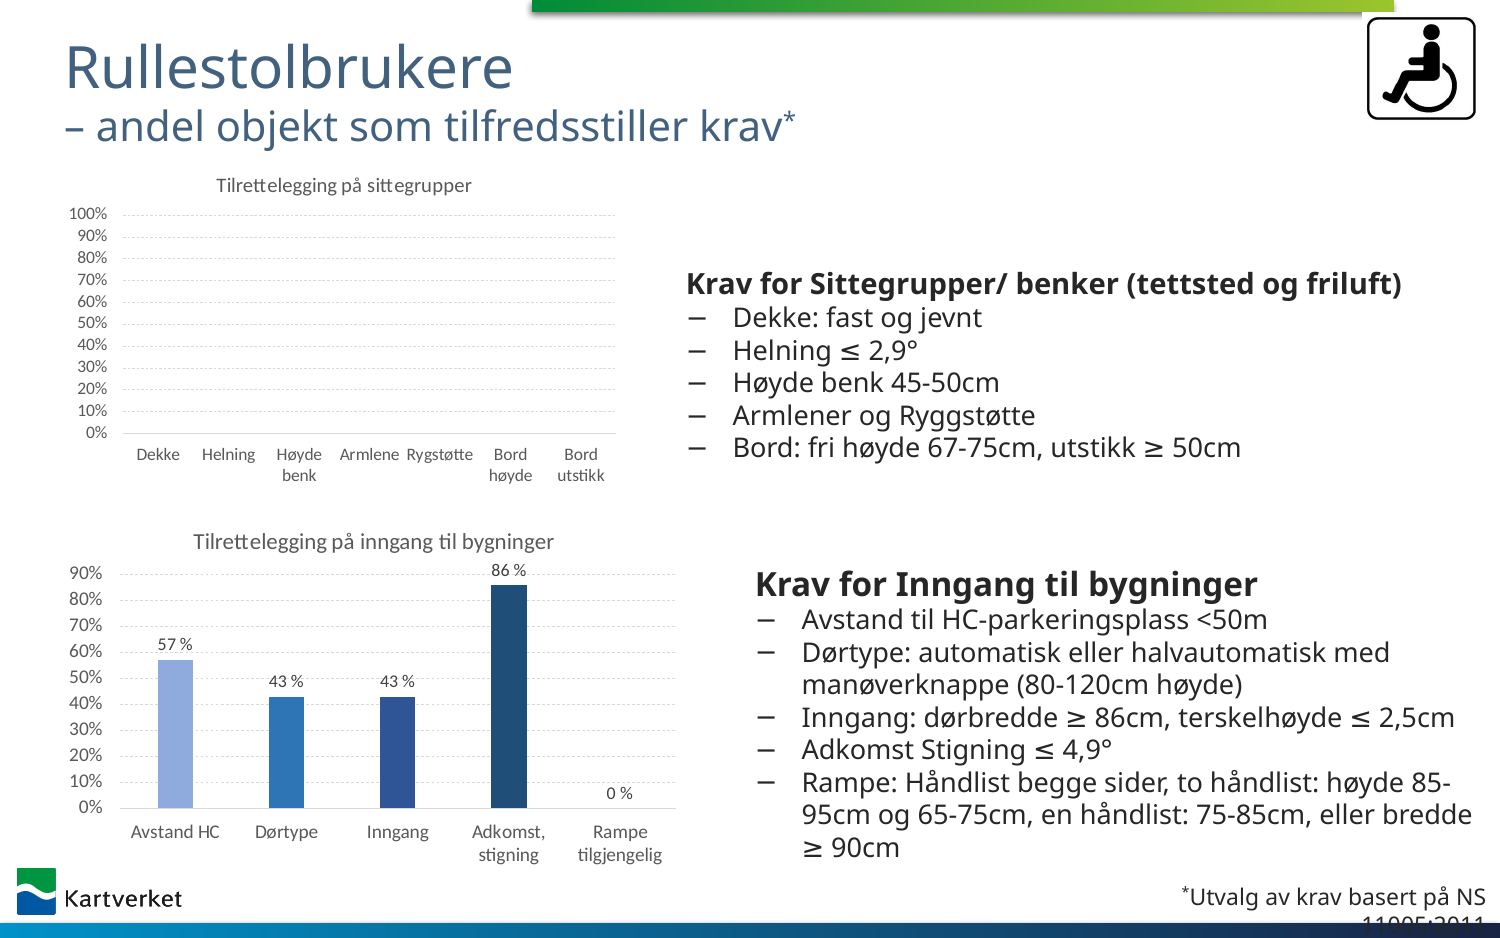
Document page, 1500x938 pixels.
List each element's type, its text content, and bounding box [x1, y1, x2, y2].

picture [62, 520, 687, 874]
picture [1362, 12, 1481, 126]
text_box Krav for Sittegrupper/ benker (tettsted og friluft) Dekke: fast og jevnt Helning ≤ 2,9° Høyde benk 45-50cm Armlener og Ryggstøtte Bord: fri høyde 67-75cm, utstikk ≥ 50cm [670, 258, 1418, 471]
text_box Krav for Inngang til bygninger Avstand til HC-parkeringsplass <50m Dørtype: automatisk eller halvautomatisk med manøverknappe (80-120cm høyde) Inngang: dørbredde ≥ 86cm, terskelhøyde ≤ 2,5cm Adkomst Stigning ≤ 4,9° Rampe: Håndlist begge sider, to håndlist: høyde 85-95cm og 65-75cm, en håndlist: 75-85cm, eller bredde ≥ 90cm [740, 555, 1491, 870]
picture [62, 166, 626, 492]
text_box Rullestolbrukere – andel objekt som tilfredsstiller krav* [49, 25, 1431, 158]
text_box *Utvalg av krav basert på NS 11005:2011 [1068, 873, 1500, 938]
